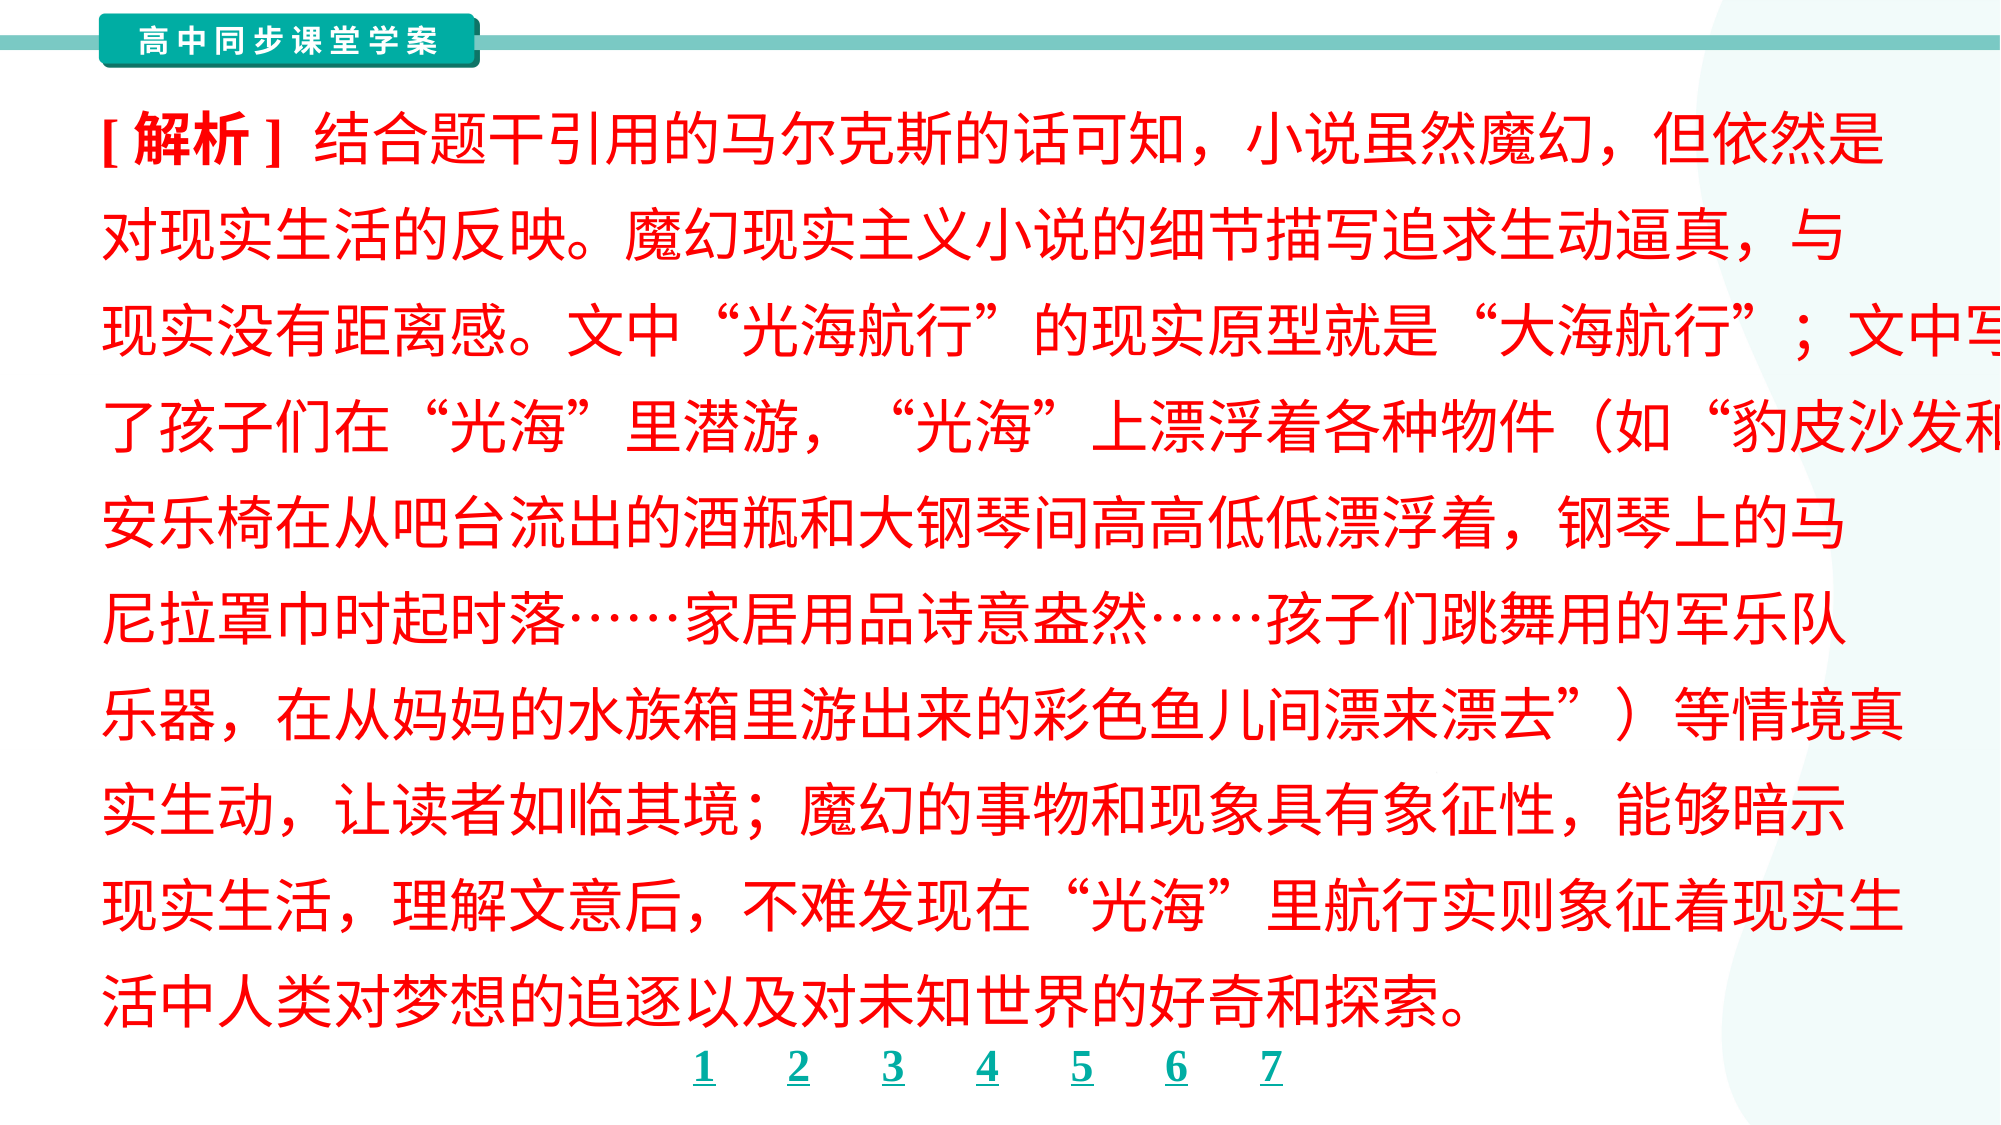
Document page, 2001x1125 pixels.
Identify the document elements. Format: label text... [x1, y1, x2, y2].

text_box [解析] 结合题干引用的马尔克斯的话可知，小说虽然魔幻，但依然是 对现实生活的反映。魔幻现实主义小说的细节描写追求生动逼真，与 现实没有距离感。文中“光海航行”的现实原型就是“大海航行”；文中写 了孩子们在“光海”里潜游，“光海”上漂浮着各种物件（如“豹皮沙发和 安乐椅在从吧台流出的酒瓶和大钢琴间高高低低漂浮着，钢琴上的马 尼拉罩巾时起时落……家居用品诗意盎然……孩子们跳舞用的军乐队 乐器，在从妈妈的水族箱里游出来的彩色鱼儿间漂来漂去”）等情境真 实生动，让读者如临其境；魔幻的事物和现象具有象征性，能够暗示 现实生活，理解文意后，不难发现在“光海”里航行实则象征着现实生 活中人类对梦想的追逐以及对未知世界的好奇和探索。 [100, 76, 1899, 1036]
picture [0, 0, 2000, 1125]
